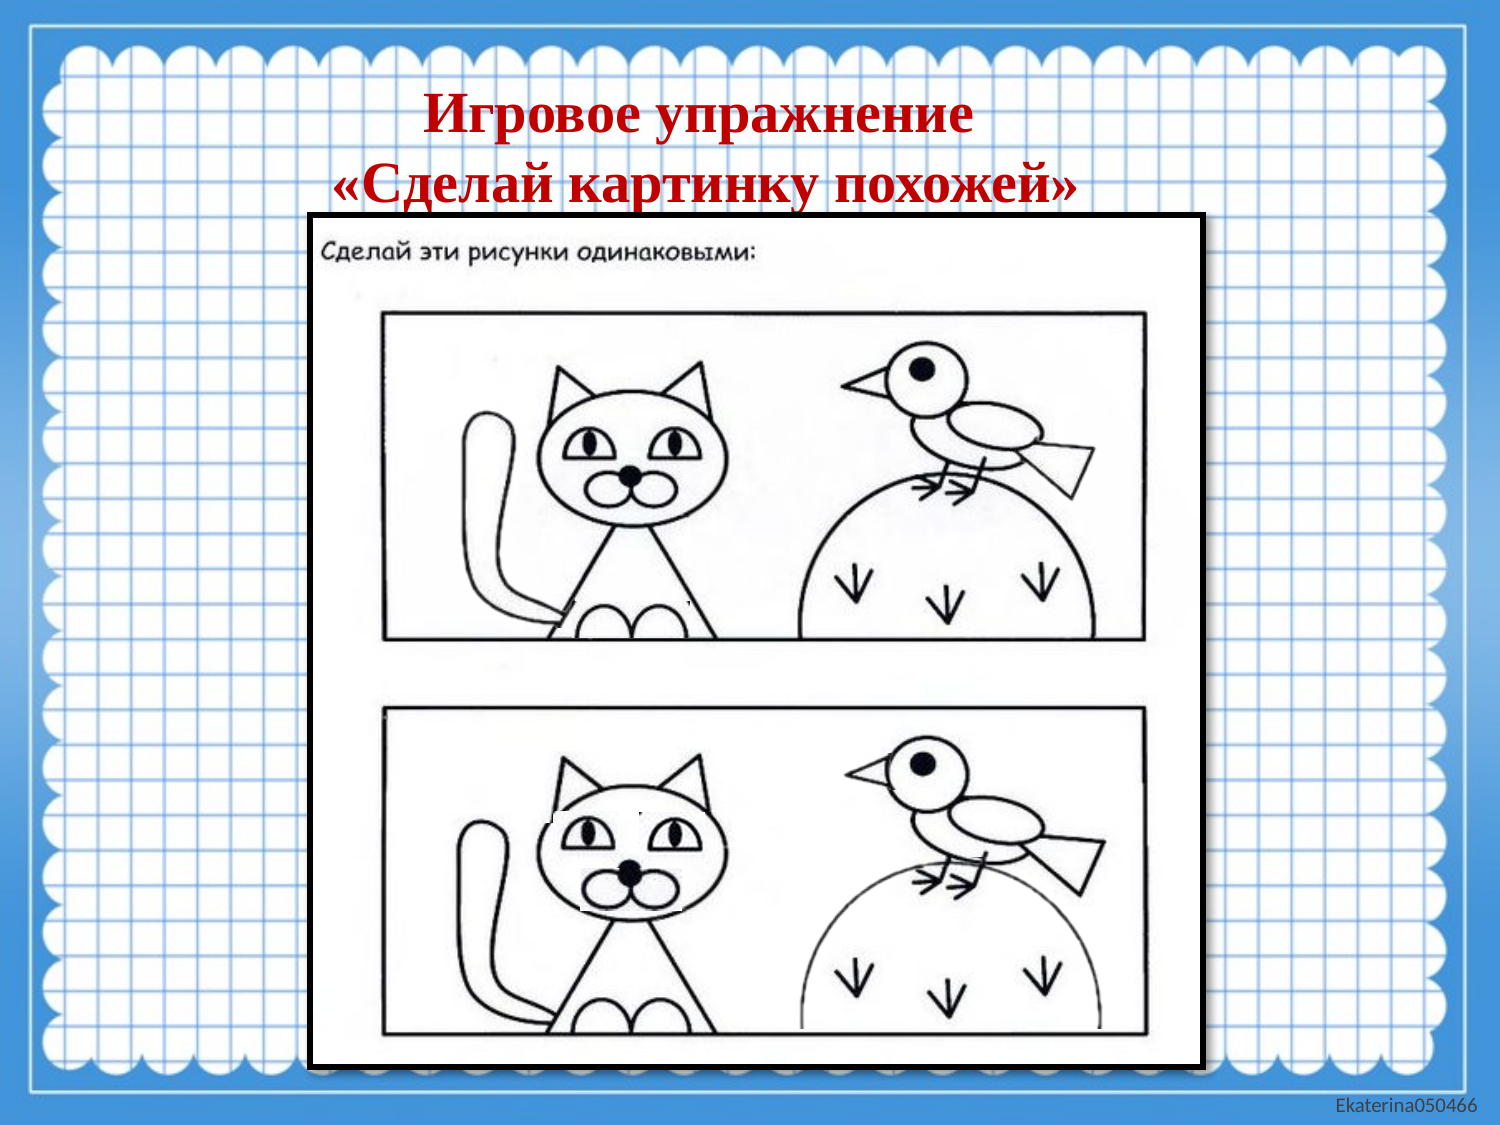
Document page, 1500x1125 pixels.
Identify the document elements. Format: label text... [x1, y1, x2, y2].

picture [0, 0, 1500, 1125]
text_box Игровое упражнение «Сделай картинку похожей» [317, 66, 1095, 211]
